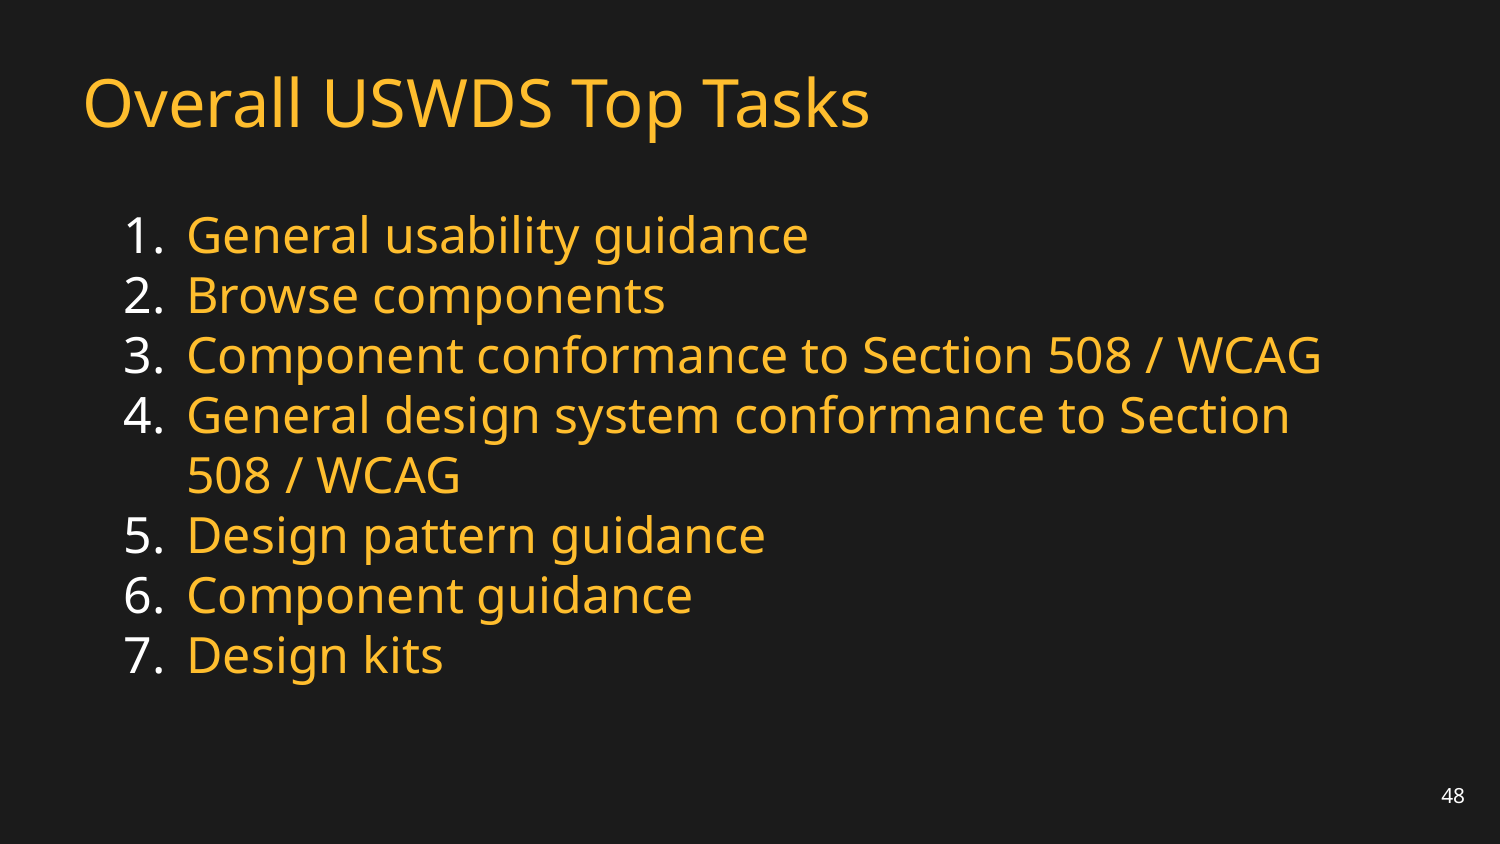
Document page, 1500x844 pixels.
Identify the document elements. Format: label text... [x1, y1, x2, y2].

title General usability guidance Browse components Component conformance to Section 508 / WCAG General design system conformance to Section 508 / WCAG Design pattern guidance Component guidance Design kits [96, 188, 1384, 790]
slide_number 48 [1389, 764, 1480, 830]
title Overall USWDS Top Tasks [67, 46, 1355, 142]
